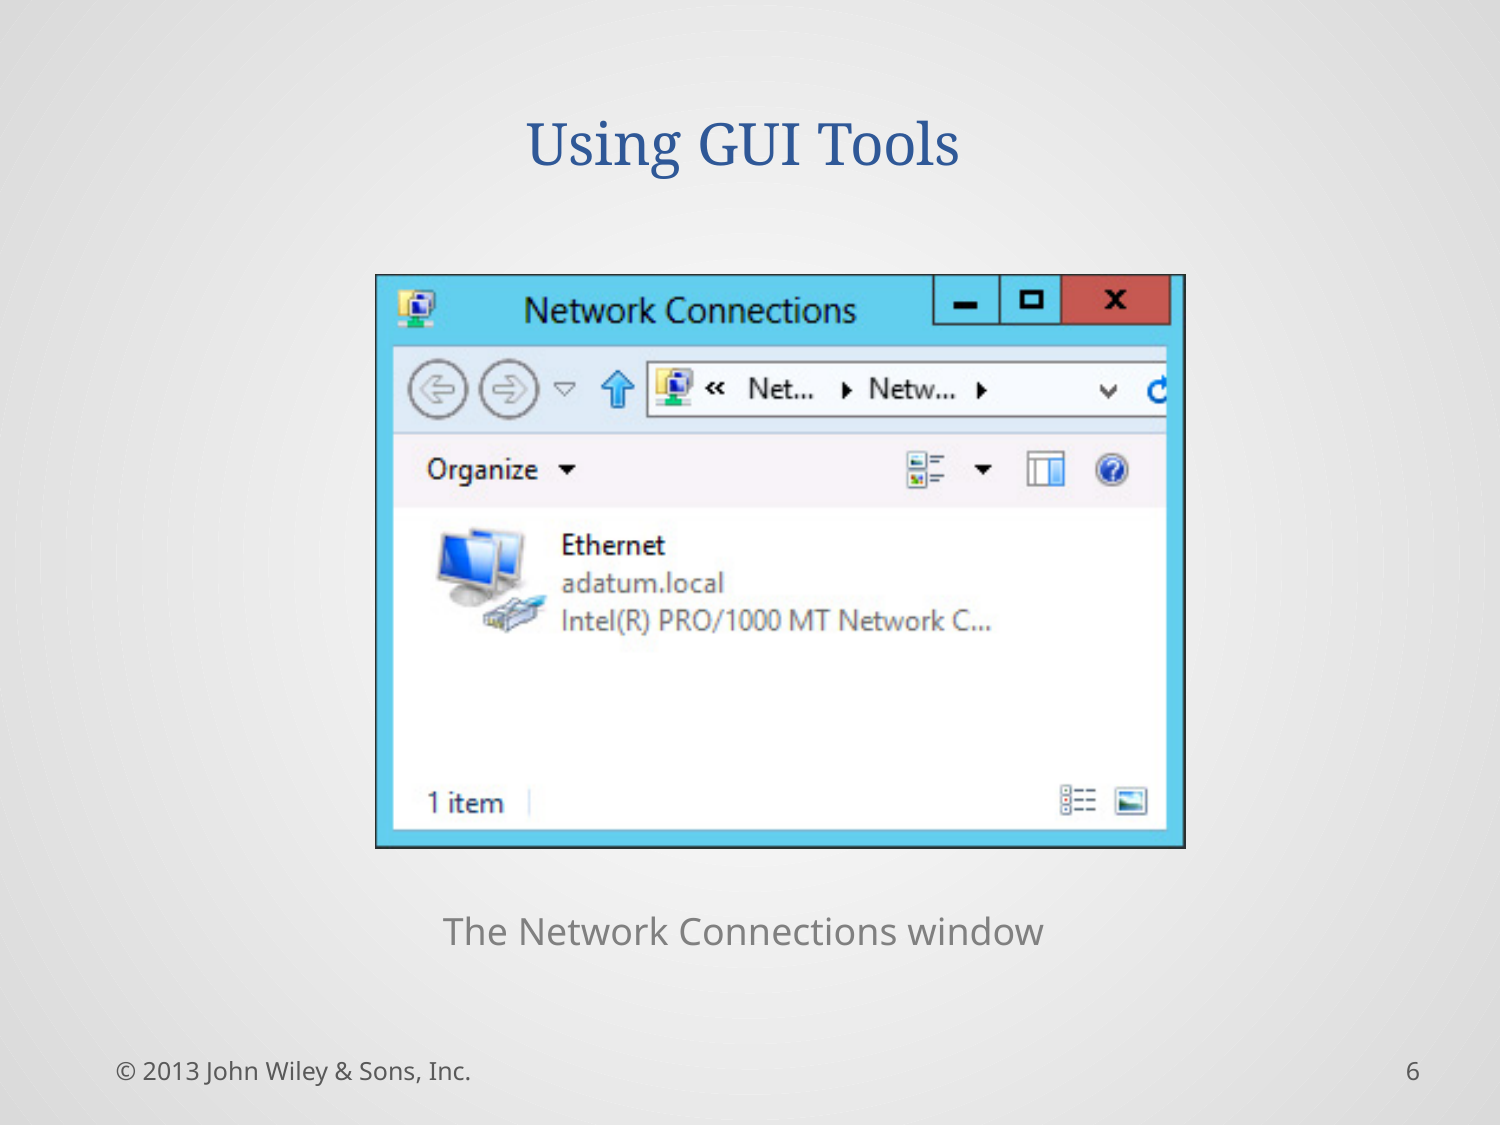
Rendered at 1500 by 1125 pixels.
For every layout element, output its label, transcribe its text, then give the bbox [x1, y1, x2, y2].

title Using GUI Tools [275, 37, 1213, 185]
footer © 2013 John Wiley & Sons, Inc. [108, 1042, 576, 1103]
picture [374, 274, 1186, 850]
slide_number 6 [1401, 1042, 1494, 1103]
list The Network Connections window [275, 900, 1213, 1013]
